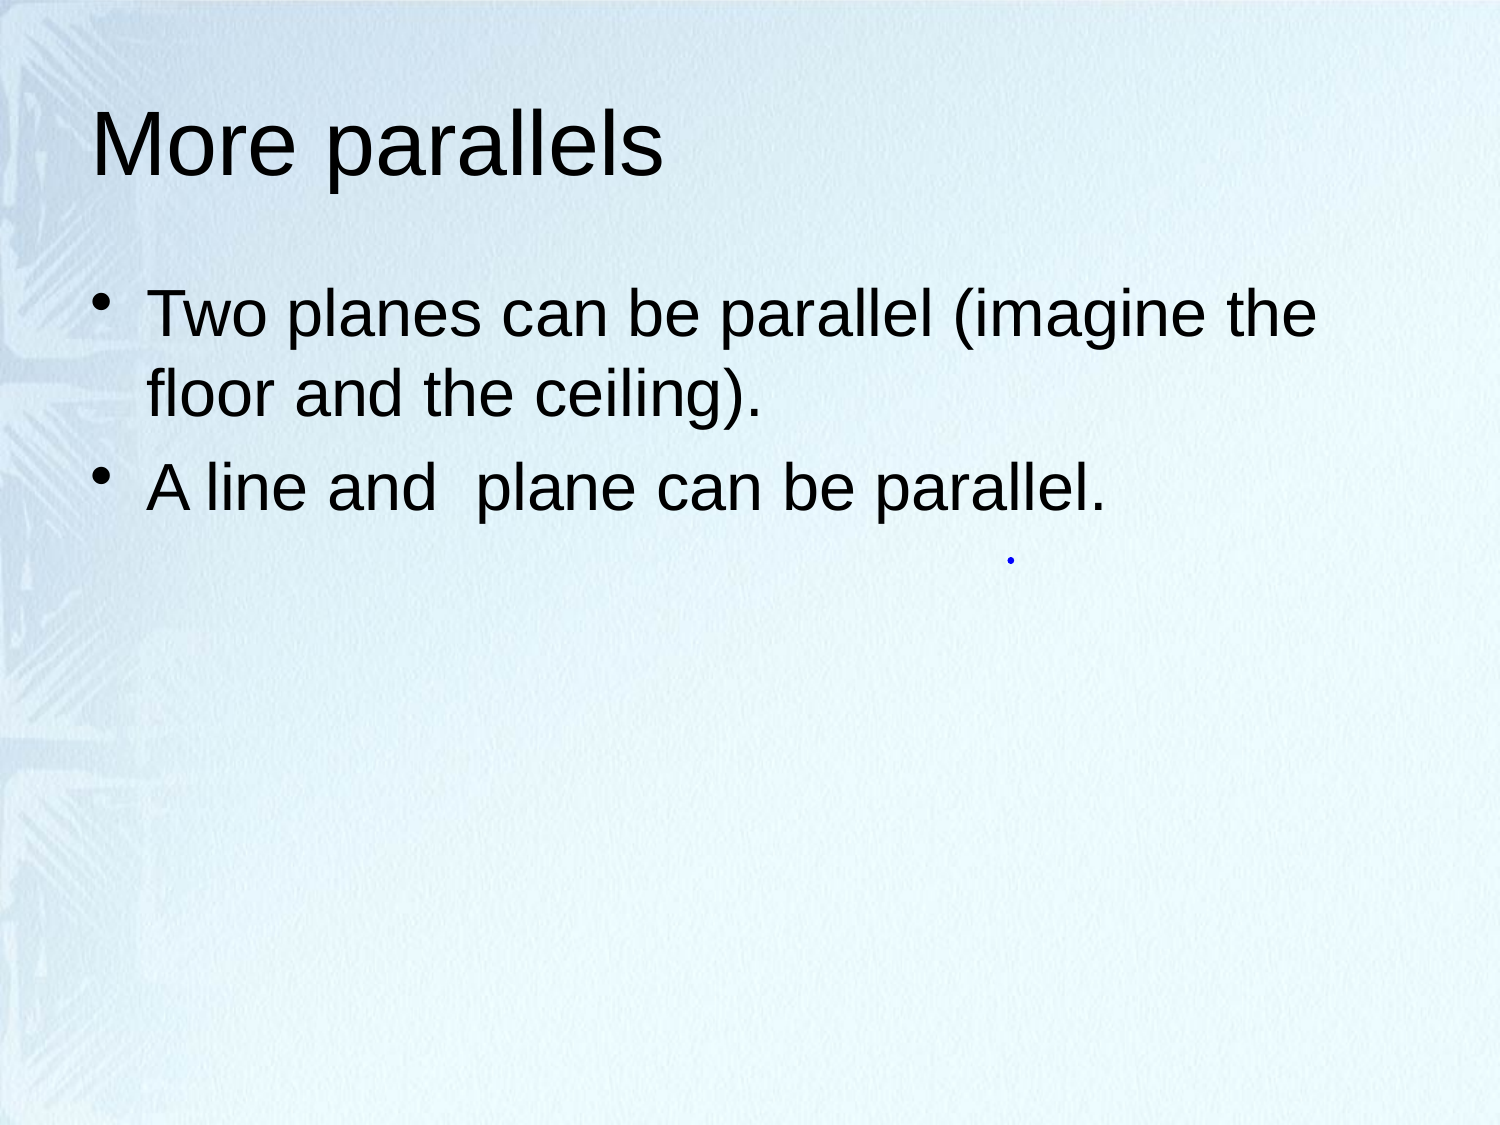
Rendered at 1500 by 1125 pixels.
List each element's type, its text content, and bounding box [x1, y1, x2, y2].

picture [0, 0, 1500, 1125]
list Two planes can be parallel (imagine the floor and the ceiling). A line and plane can be parallel. [74, 262, 1426, 1006]
title More parallels [74, 44, 1426, 233]
